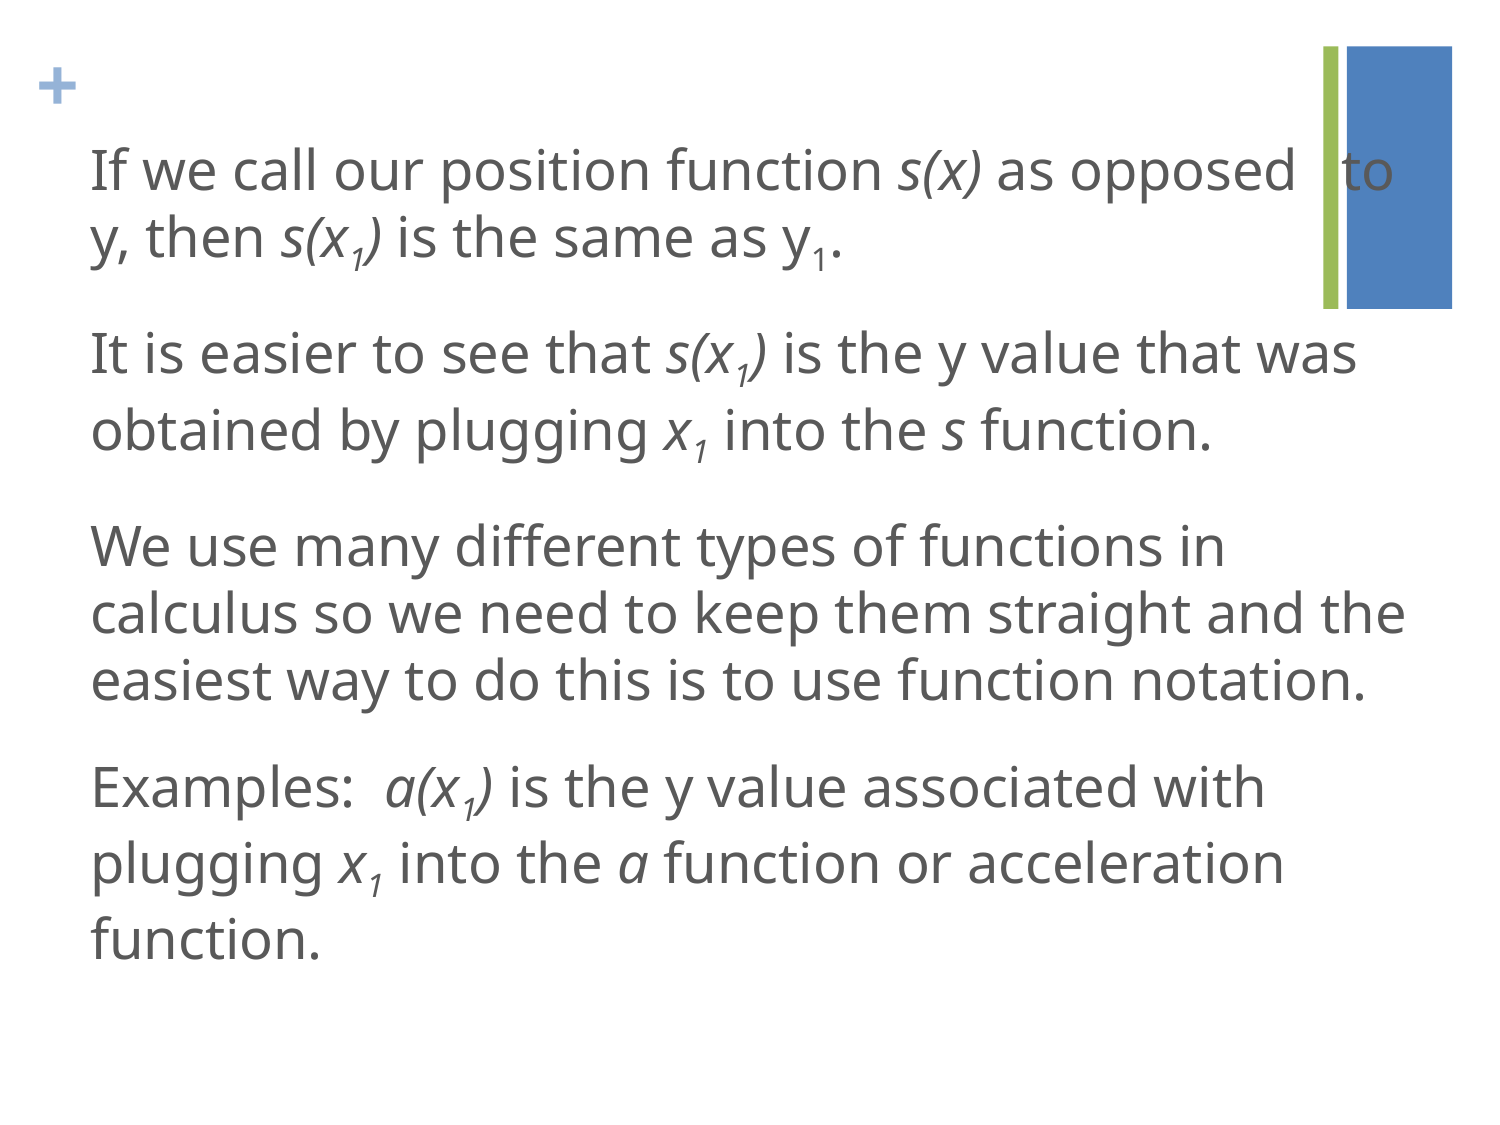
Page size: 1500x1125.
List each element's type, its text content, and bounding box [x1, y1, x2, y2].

list If we call our position function s(x) as opposed to y, then s(x1) is the same as y1. It is easier to see that s(x1) is the y value that was obtained by plugging x1 into the s function. We use many different types of functions in calculus so we need to keep them straight and the easiest way to do this is to use function notation. Examples: a(x1) is the y value associated with plugging x1 into the a function or acceleration function. [75, 127, 1425, 1042]
